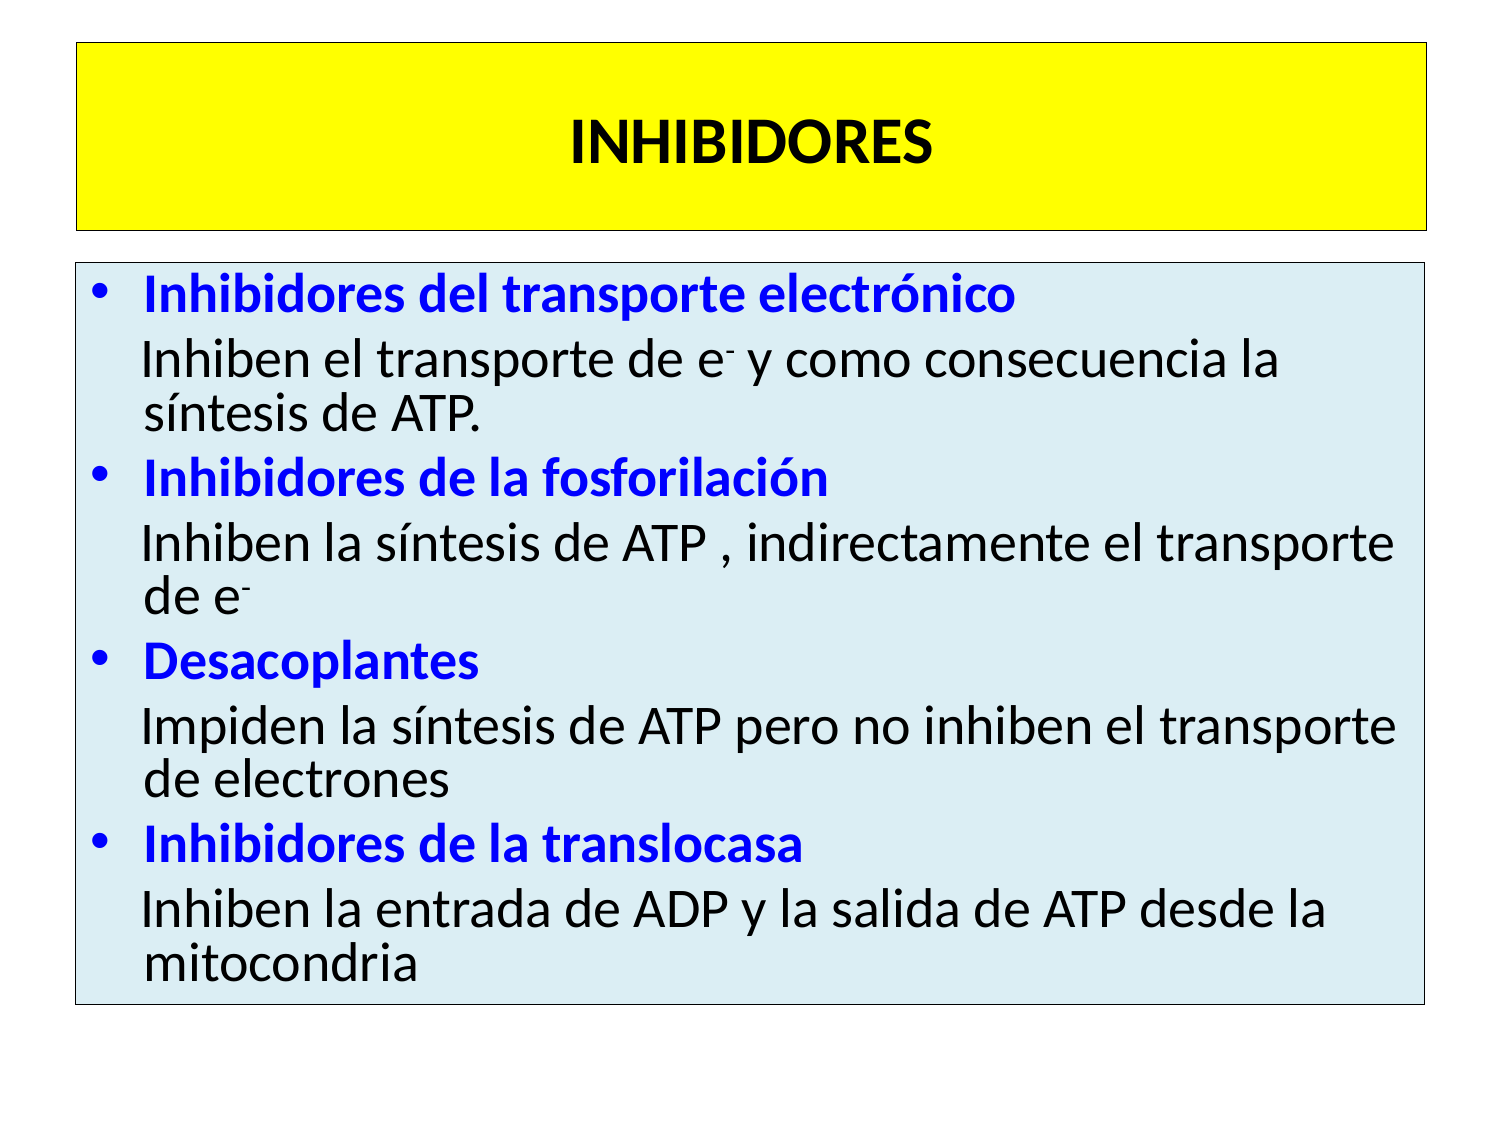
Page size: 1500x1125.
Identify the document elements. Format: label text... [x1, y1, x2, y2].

list Inhibidores del transporte electrónico Inhiben el transporte de e- y como consecuencia la síntesis de ATP. Inhibidores de la fosforilación Inhiben la síntesis de ATP , indirectamente el transporte de e- Desacoplantes Impiden la síntesis de ATP pero no inhiben el transporte de electrones Inhibidores de la translocasa Inhiben la entrada de ADP y la salida de ATP desde la mitocondria [75, 262, 1425, 1005]
title INHIBIDORES [76, 42, 1427, 231]
